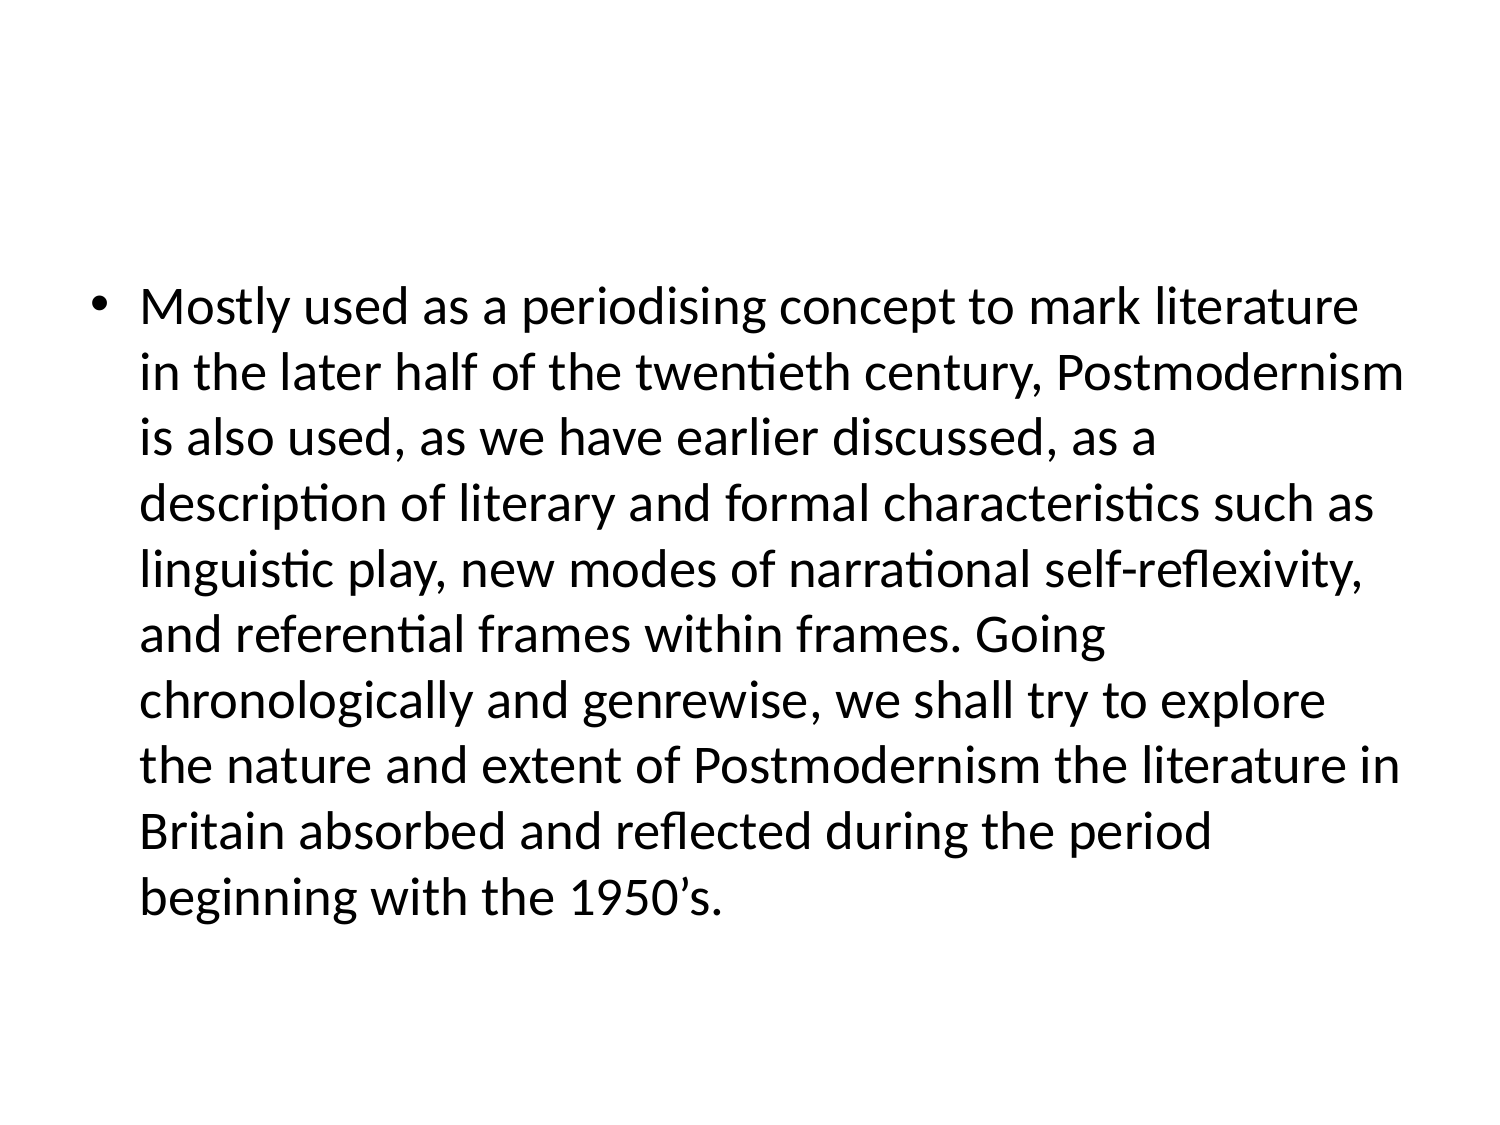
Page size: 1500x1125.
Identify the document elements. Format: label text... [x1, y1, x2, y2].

list Mostly used as a periodising concept to mark literature in the later half of the twentieth century, Postmodernism is also used, as we have earlier discussed, as a description of literary and formal characteristics such as linguistic play, new modes of narrational self-reflexivity, and referential frames within frames. Going chronologically and genrewise, we shall try to explore the nature and extent of Postmodernism the literature in Britain absorbed and reflected during the period beginning with the 1950’s. [75, 262, 1425, 1005]
